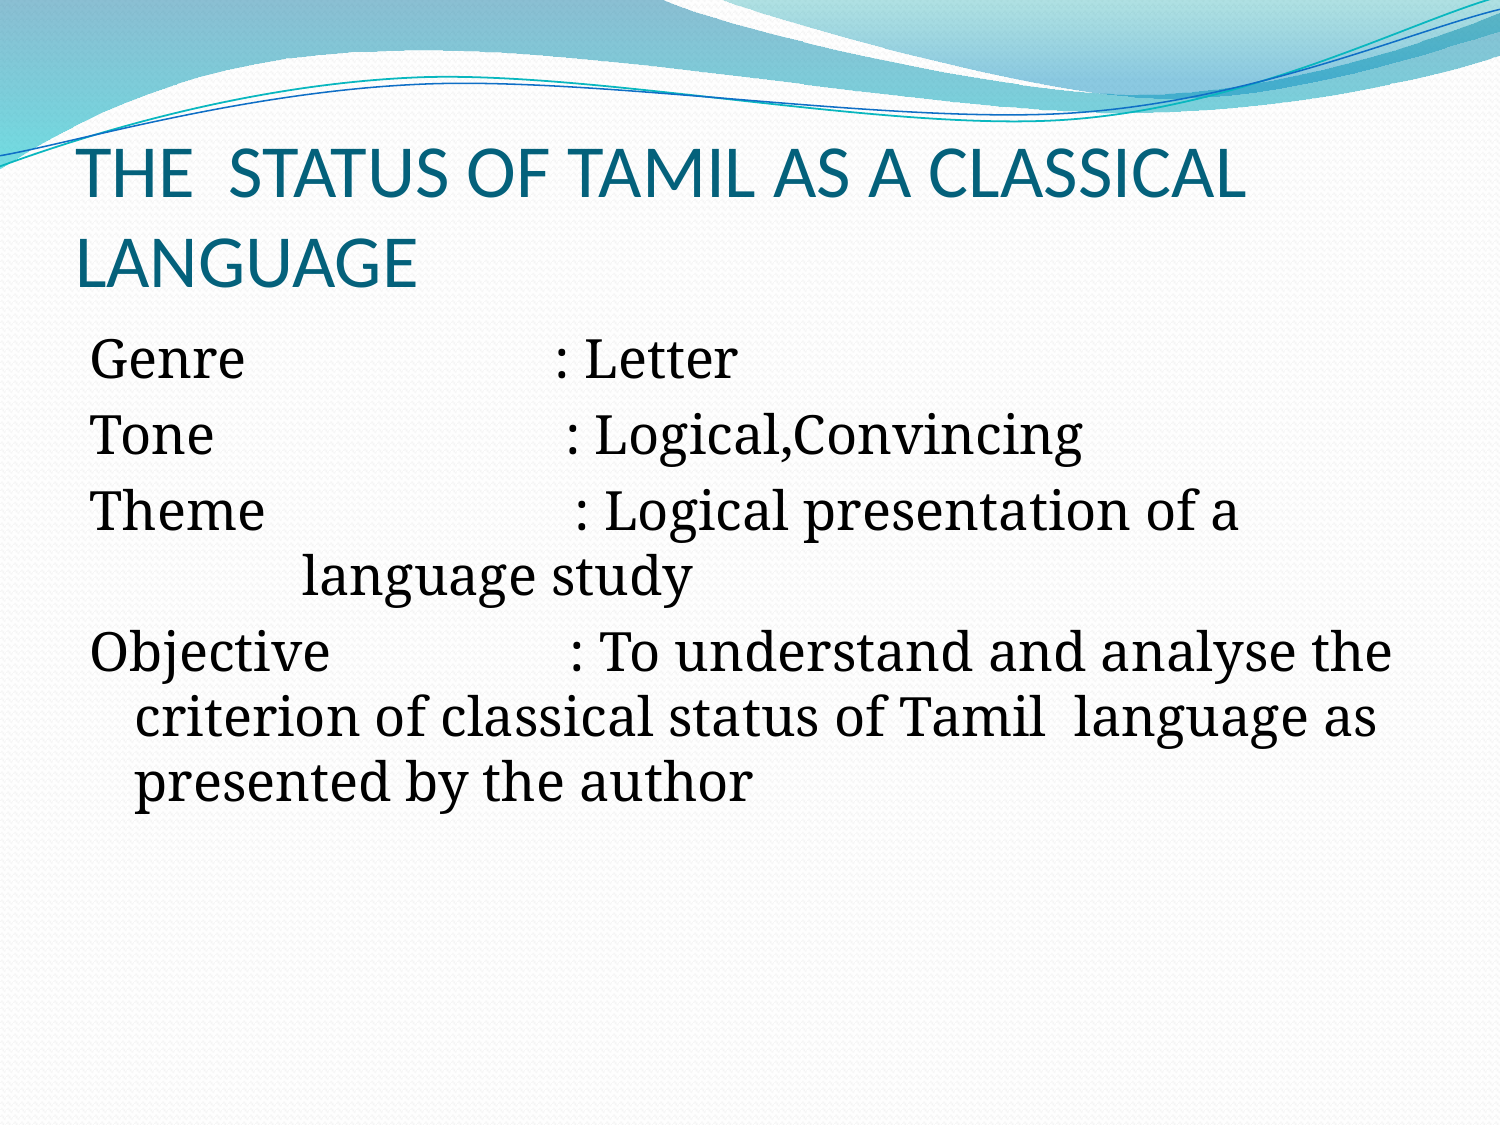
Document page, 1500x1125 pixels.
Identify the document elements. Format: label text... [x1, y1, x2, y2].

title THE STATUS OF TAMIL AS A CLASSICAL LANGUAGE [75, 115, 1425, 303]
list Genre : Letter Tone : Logical,Convincing Theme : Logical presentation of a language study Objective : To understand and analyse the criterion of classical status of Tamil language as presented by the author [75, 317, 1425, 1038]
